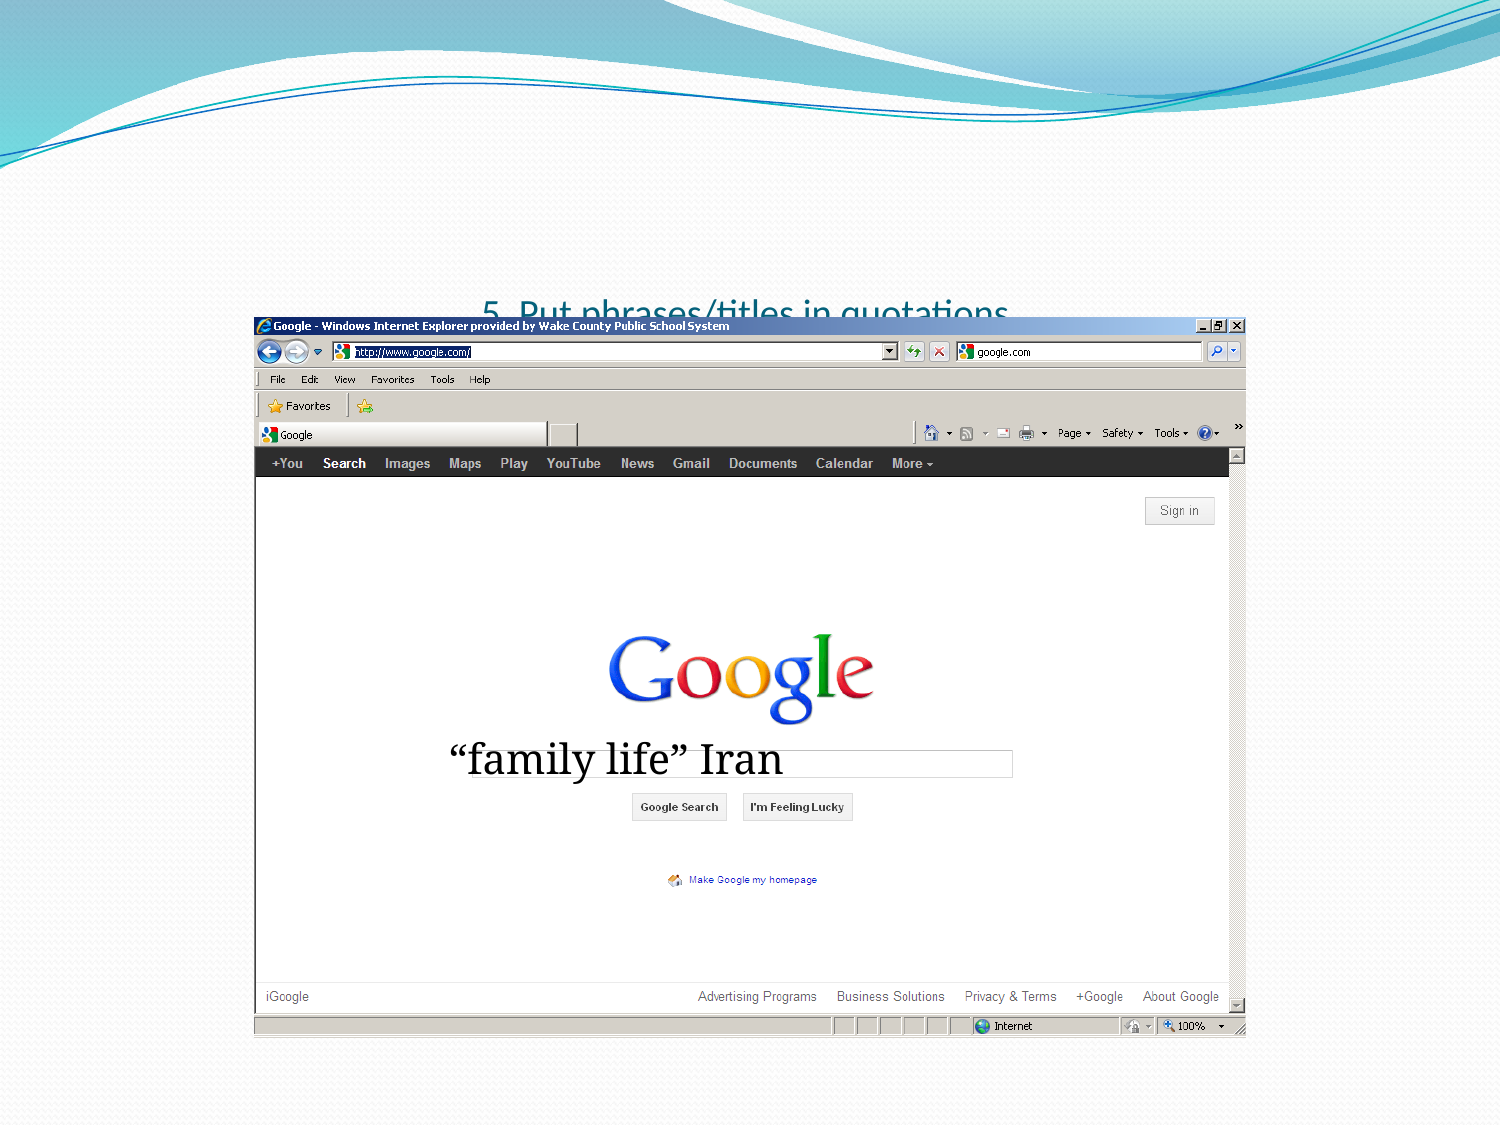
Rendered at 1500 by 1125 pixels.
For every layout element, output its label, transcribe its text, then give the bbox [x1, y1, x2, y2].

title 5. Put phrases/titles in quotations. ! [0, 149, 1500, 375]
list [254, 317, 1246, 1038]
